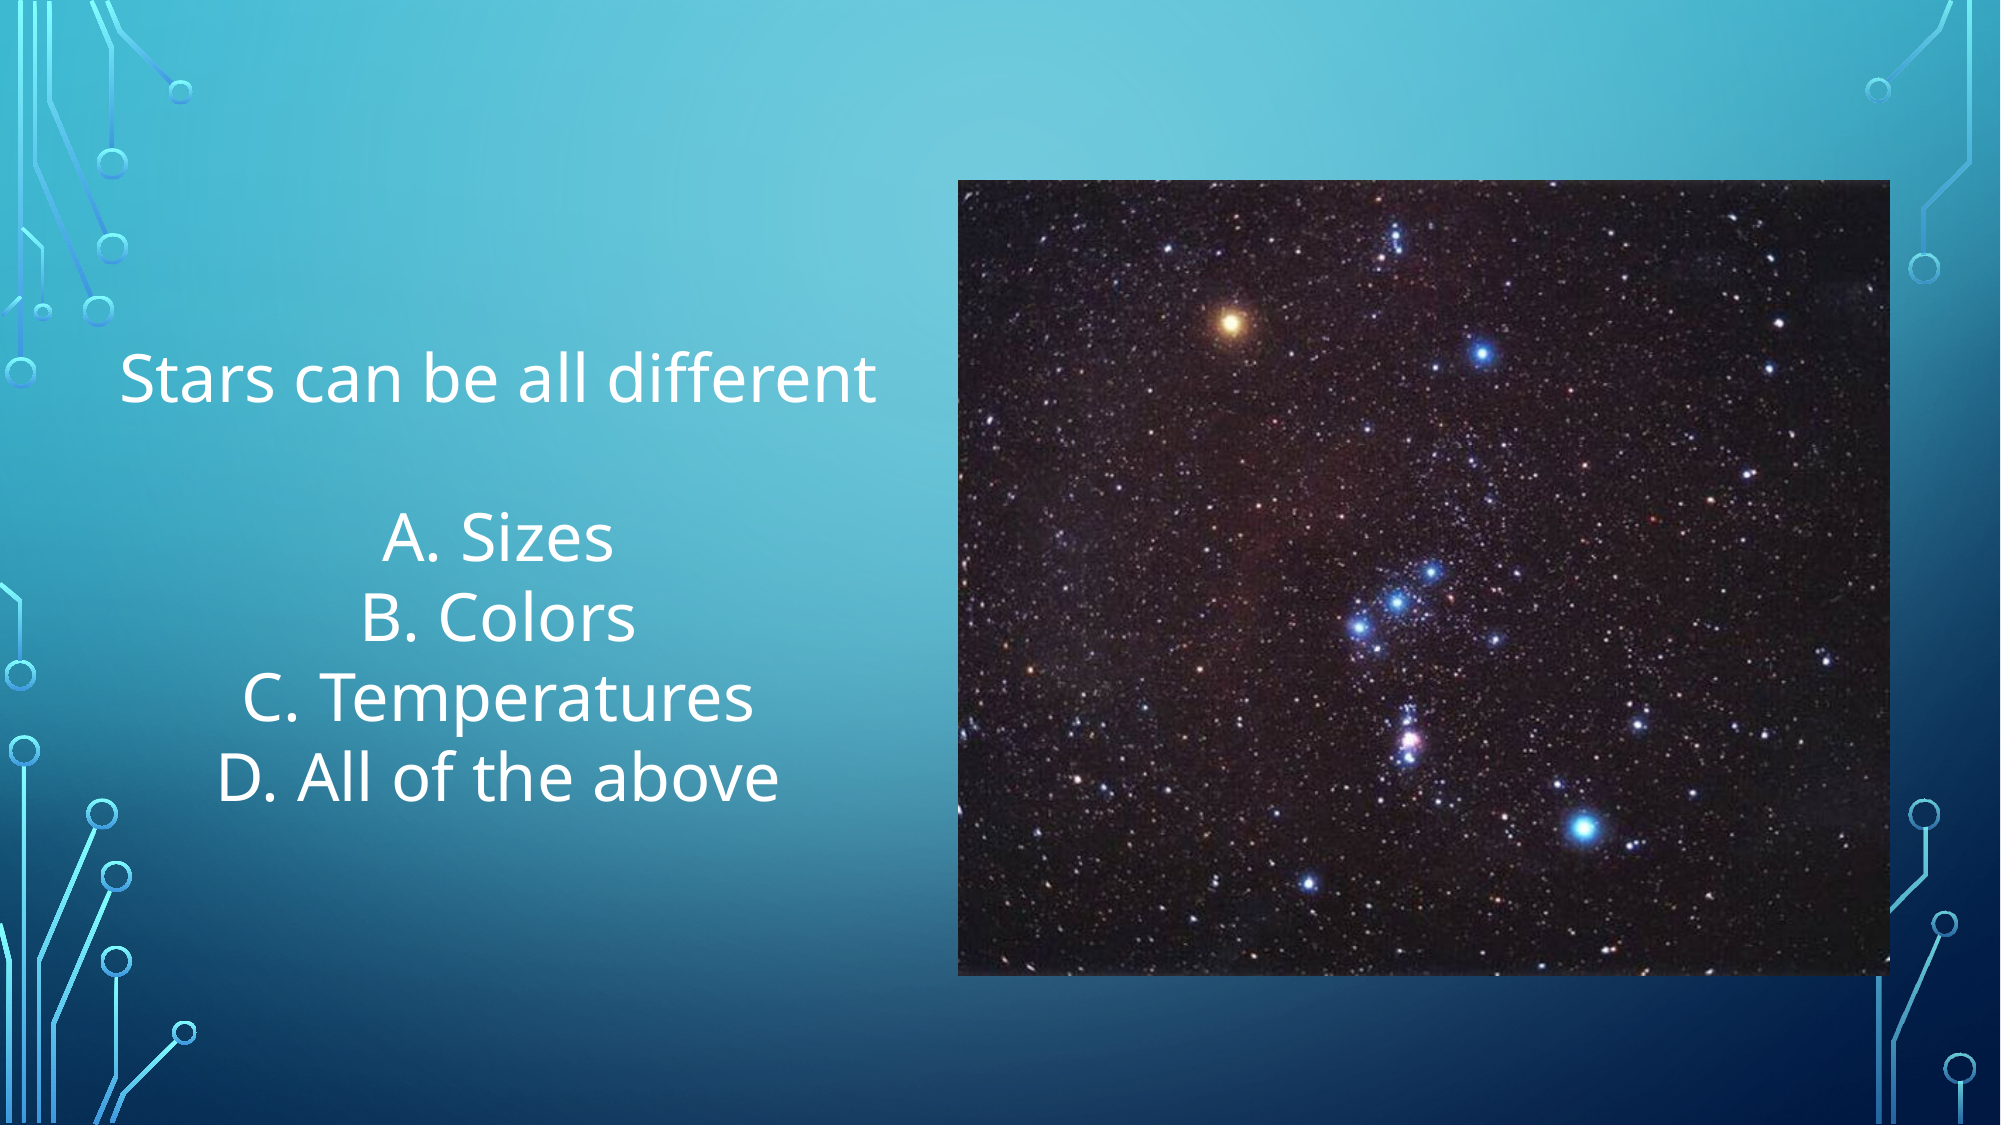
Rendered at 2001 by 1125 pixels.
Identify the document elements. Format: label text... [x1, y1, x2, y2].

picture [958, 180, 1890, 976]
text_box Stars can be all different Sizes Colors Temperatures All of the above [38, 327, 958, 823]
